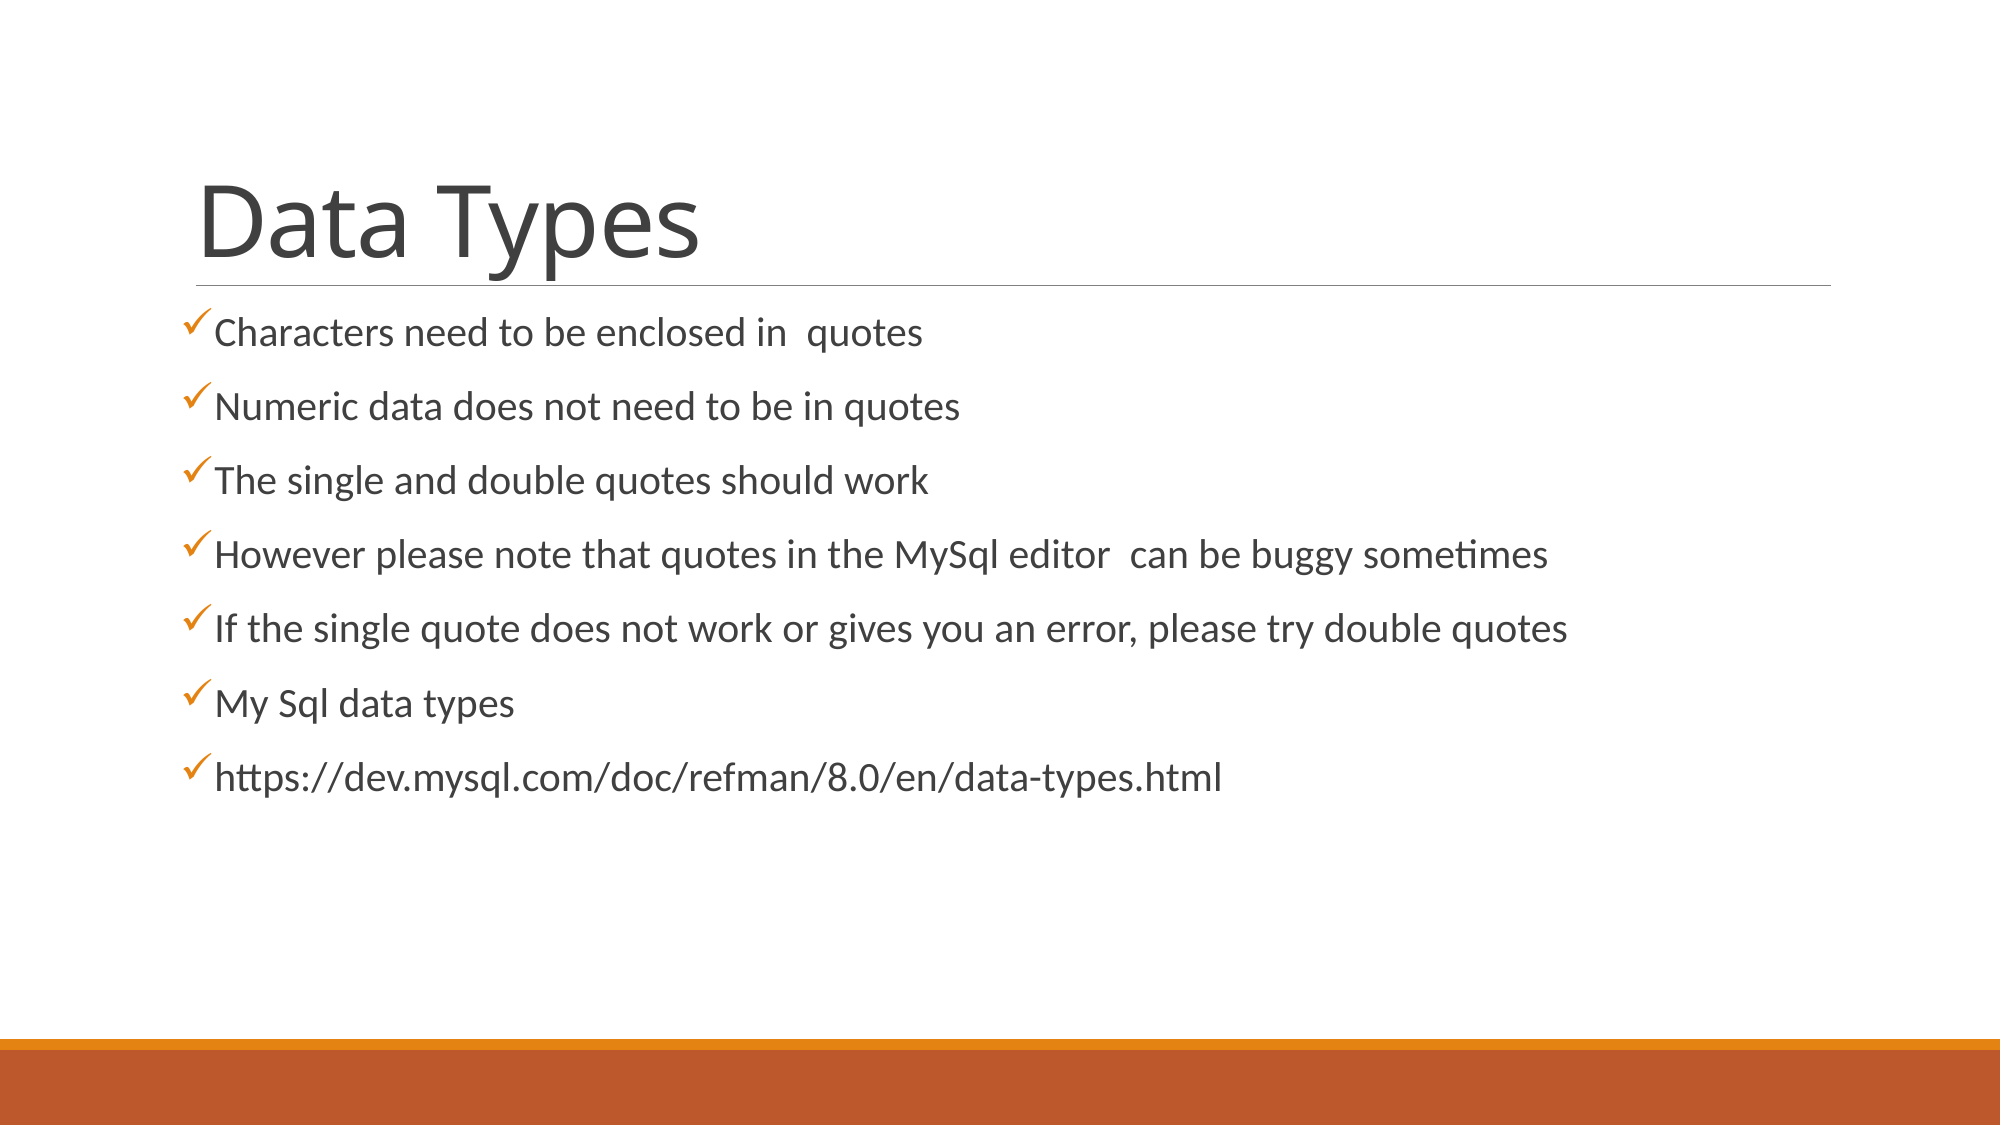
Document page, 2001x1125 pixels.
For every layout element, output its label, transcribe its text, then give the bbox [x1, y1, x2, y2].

title Data Types [180, 47, 1830, 285]
list Characters need to be enclosed in quotes Numeric data does not need to be in quotes The single and double quotes should work However please note that quotes in the MySql editor can be buggy sometimes If the single quote does not work or gives you an error, please try double quotes My Sql data types https://dev.mysql.com/doc/refman/8.0/en/data-types.html [180, 302, 1830, 963]
